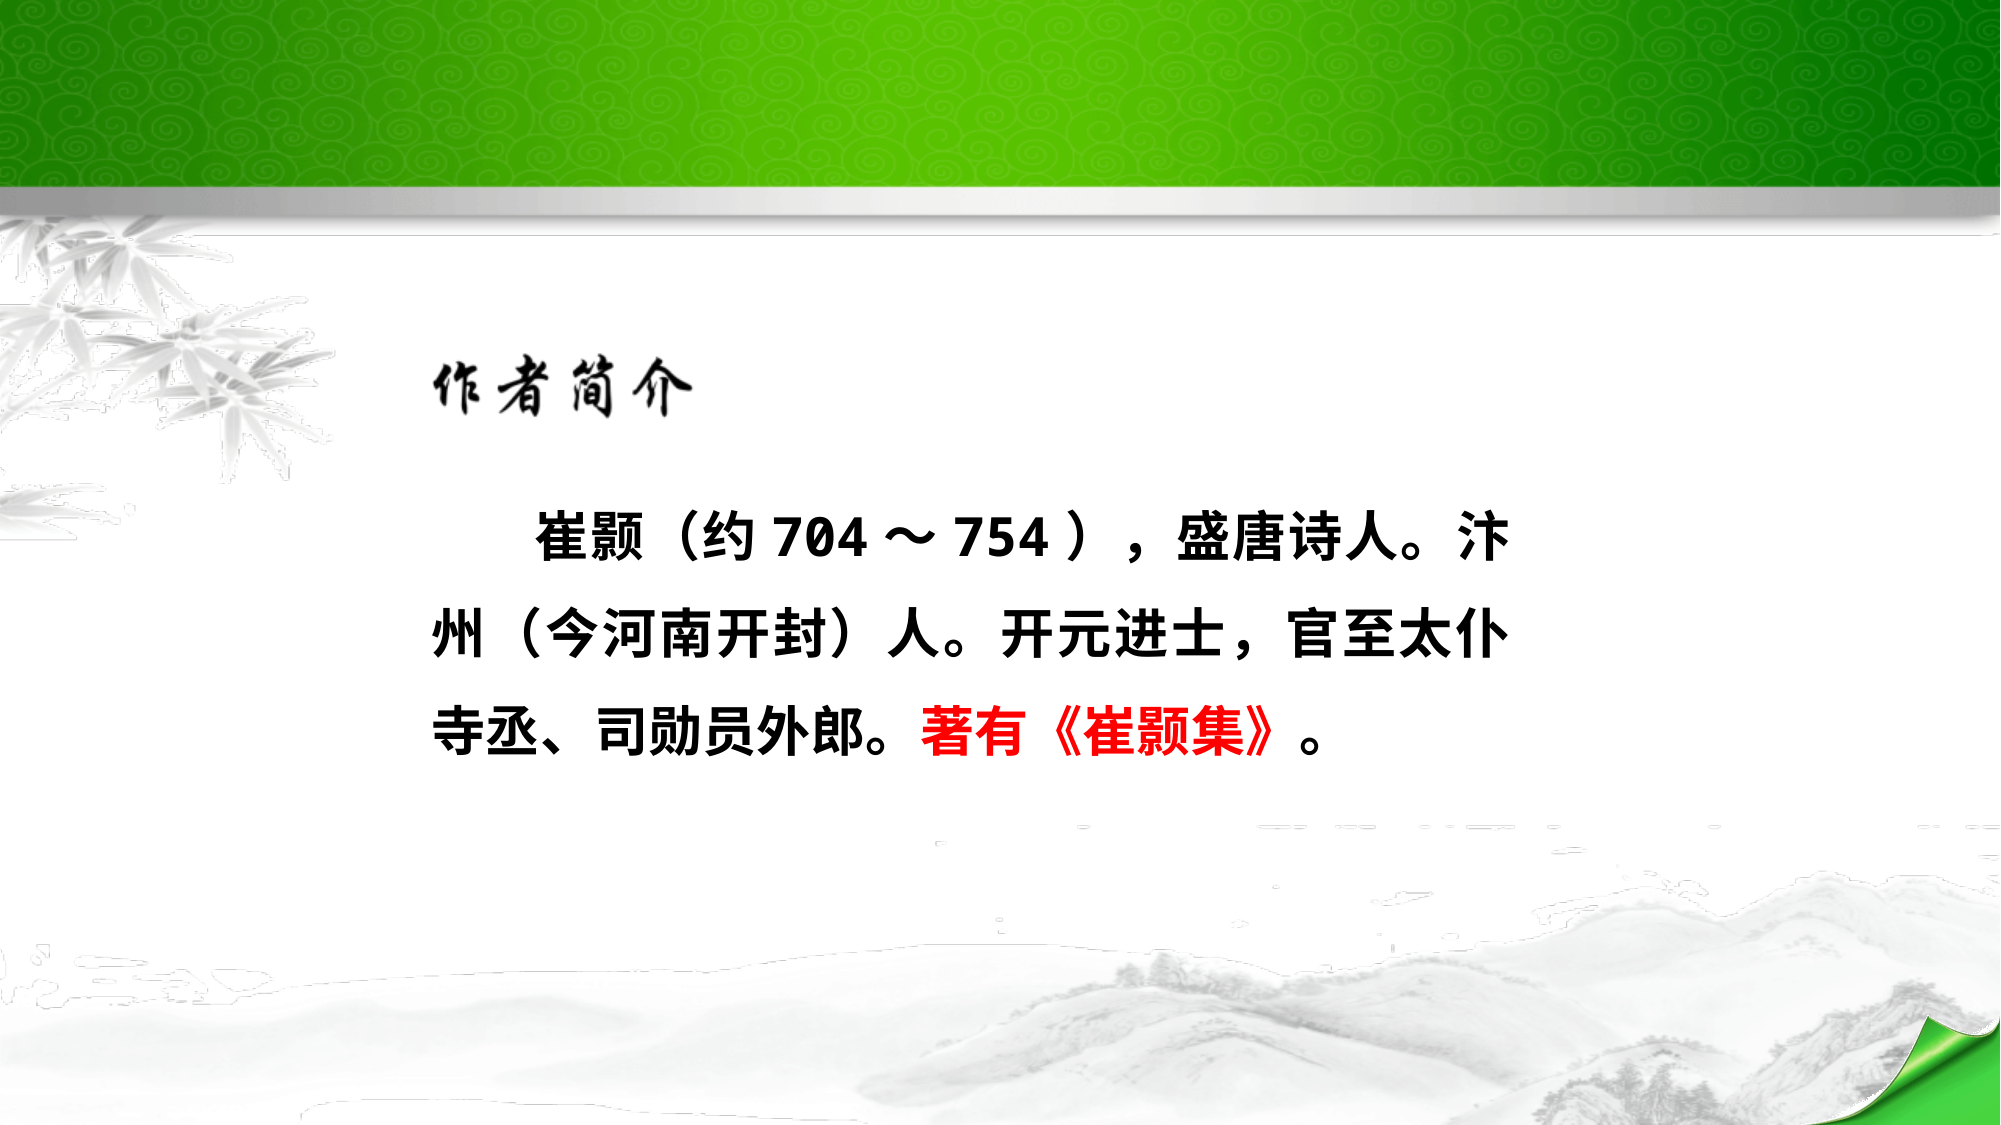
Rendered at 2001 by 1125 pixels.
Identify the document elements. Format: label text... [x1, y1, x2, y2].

picture [0, 0, 2000, 570]
picture [0, 779, 2000, 1125]
text_box 崔颢（约704～754），盛唐诗人。汴州（今河南开封）人。开元进士，官至太仆寺丞、司勋员外郎。著有《崔颢集》。 [416, 581, 1526, 770]
